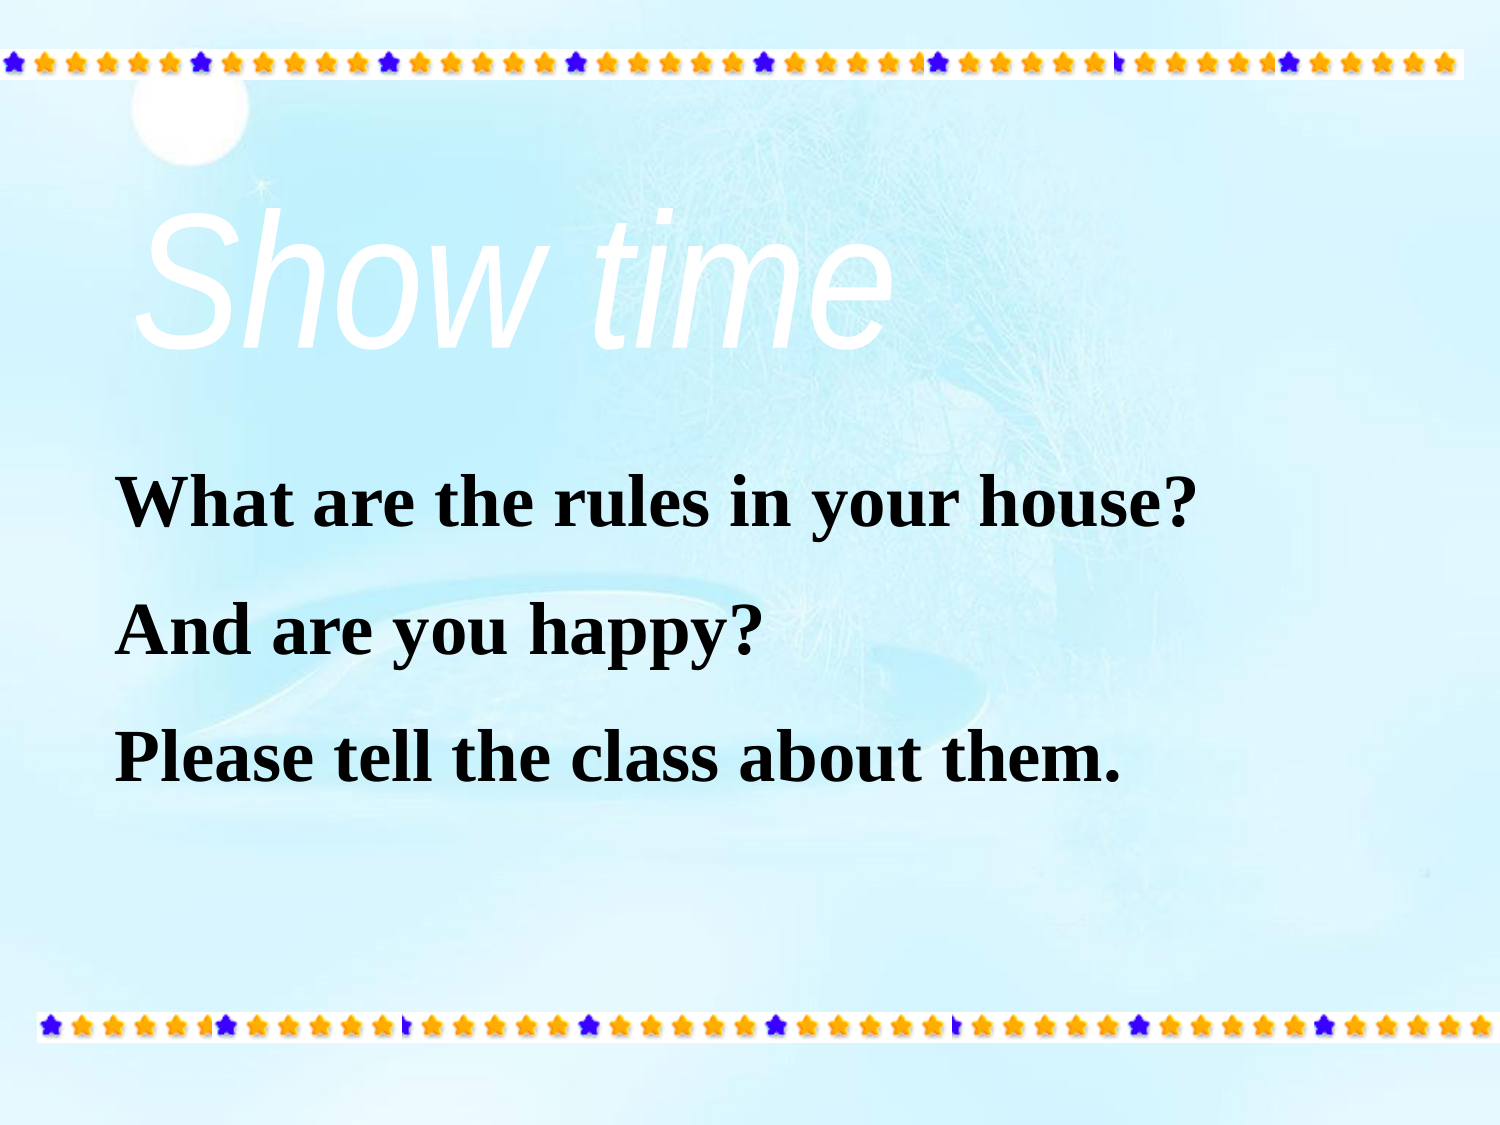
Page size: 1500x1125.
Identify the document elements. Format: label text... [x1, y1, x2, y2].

text_box What are the rules in your house? And are you happy? Please tell the class about them. [100, 444, 1341, 804]
picture [0, 0, 1500, 1125]
